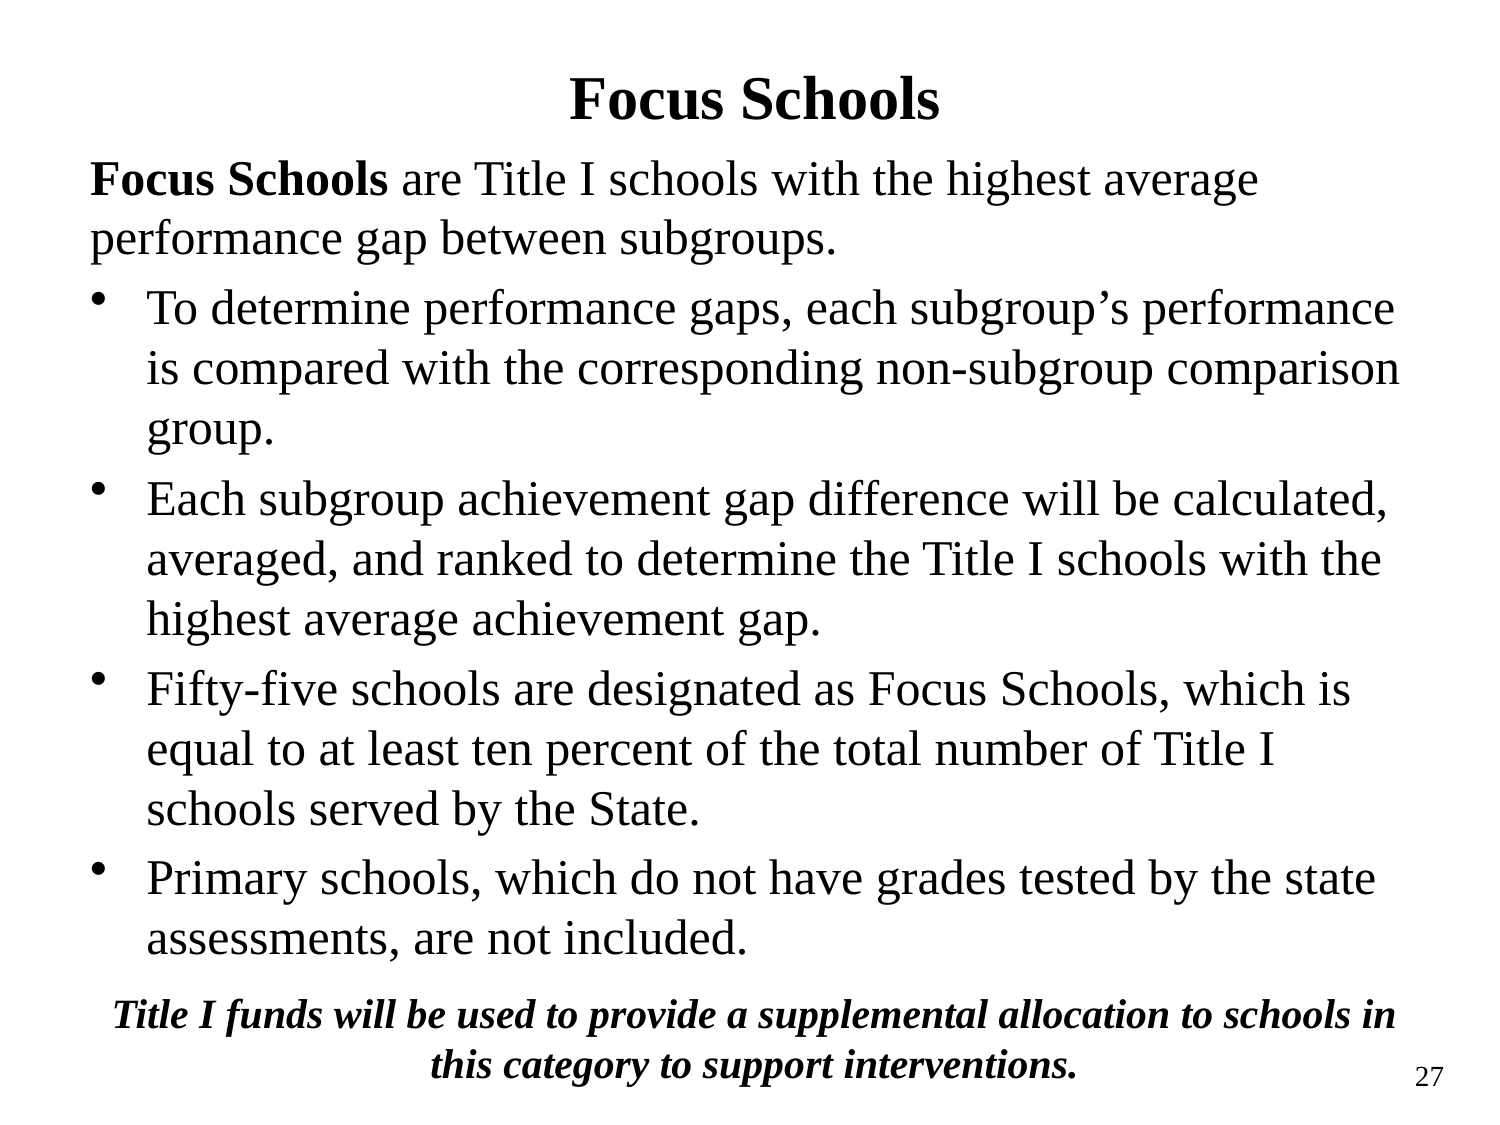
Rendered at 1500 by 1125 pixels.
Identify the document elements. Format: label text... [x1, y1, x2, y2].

text_box Focus Schools [42, 49, 1468, 200]
text_box Title I funds will be used to provide a supplemental allocation to schools in this category to support interventions. [67, 979, 1443, 1125]
text_box 27 [1400, 1049, 1468, 1100]
list Focus Schools are Title I schools with the highest average performance gap between subgroups. To determine performance gaps, each subgroup’s performance is compared with the corresponding non-subgroup comparison group. Each subgroup achievement gap difference will be calculated, averaged, and ranked to determine the Title I schools with the highest average achievement gap. Fifty-five schools are designated as Focus Schools, which is equal to at least ten percent of the total number of Title I schools served by the State. Primary schools, which do not have grades tested by the state assessments, are not included. [75, 200, 1425, 979]
